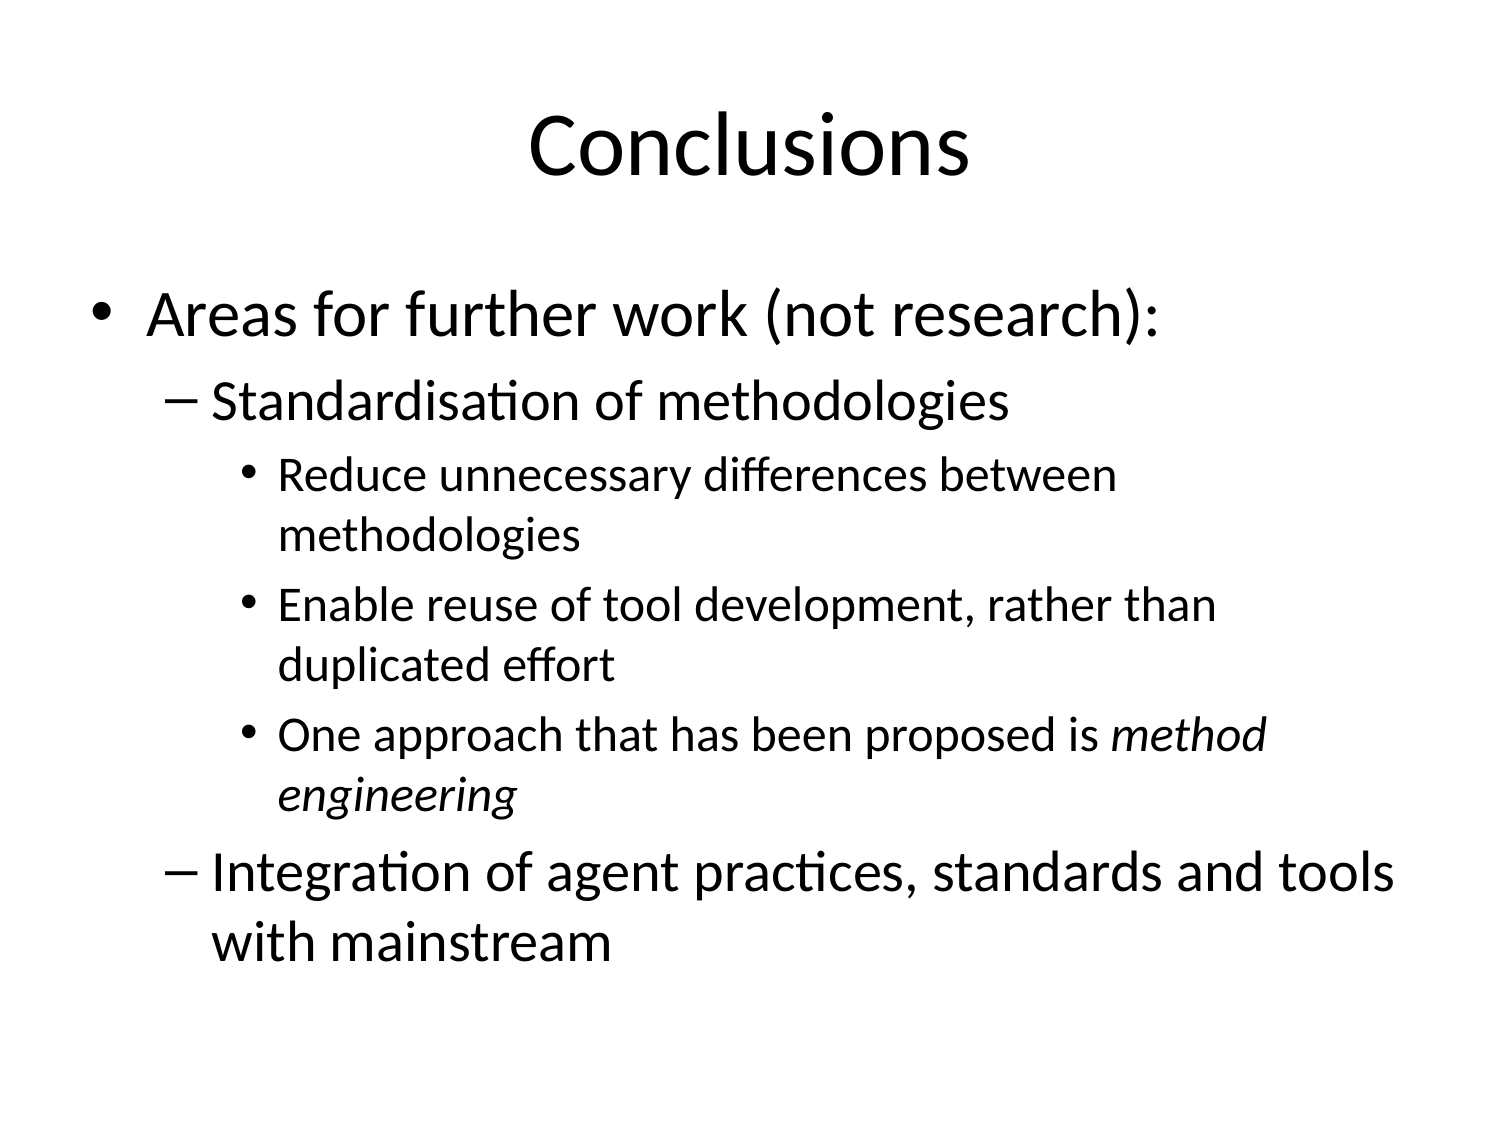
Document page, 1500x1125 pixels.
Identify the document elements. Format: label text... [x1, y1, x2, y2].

list Areas for further work (not research): Standardisation of methodologies Reduce unnecessary differences between methodologies Enable reuse of tool development, rather than duplicated effort One approach that has been proposed is method engineering Integration of agent practices, standards and tools with mainstream [75, 262, 1425, 1005]
title Conclusions [75, 45, 1425, 233]
